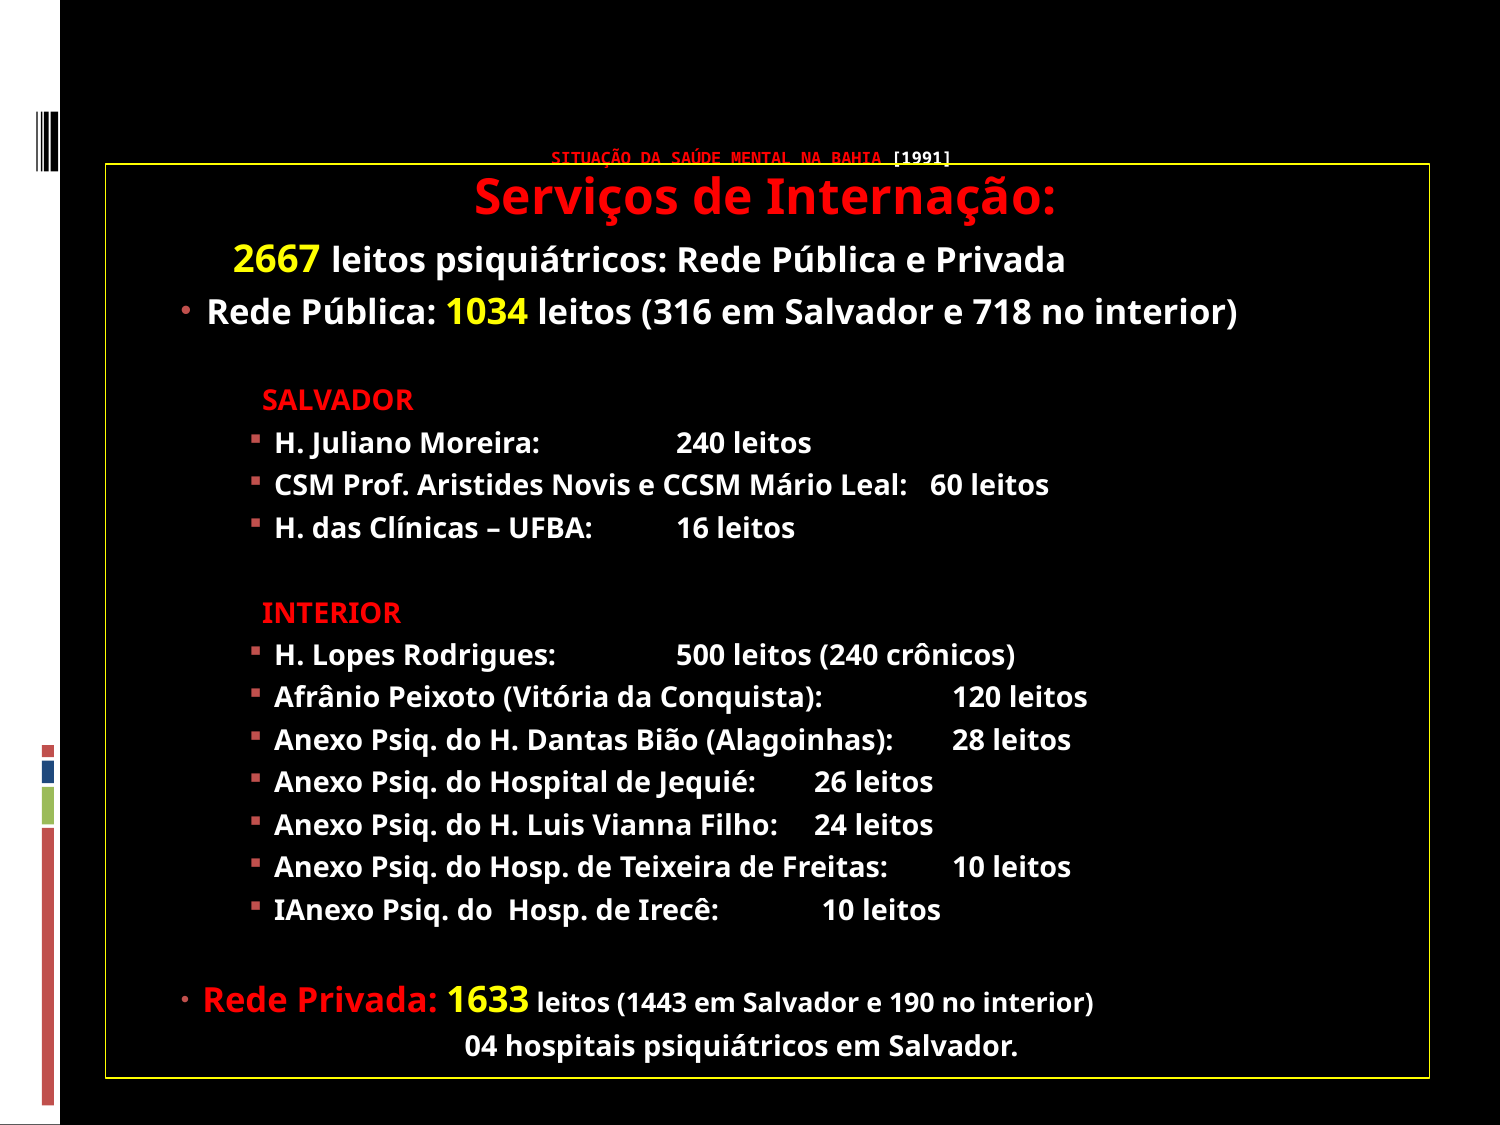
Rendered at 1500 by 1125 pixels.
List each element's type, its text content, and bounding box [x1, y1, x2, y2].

title SITUAÇÃO DA SAÚDE MENTAL NA BAHIA [1991] [1991] [70, 0, 1500, 179]
subtitle Serviços de Internação: 2667 leitos psiquiátricos: Rede Pública e Privada Rede Pública: 1034 leitos (316 em Salvador e 718 no interior) SALVADOR H. Juliano Moreira: 240 leitos CSM Prof. Aristides Novis e CCSM Mário Leal: 60 leitos H. das Clínicas – UFBA: 16 leitos INTERIOR H. Lopes Rodrigues: 500 leitos (240 crônicos) Afrânio Peixoto (Vitória da Conquista): 120 leitos Anexo Psiq. do H. Dantas Bião (Alagoinhas): 28 leitos Anexo Psiq. do Hospital de Jequié: 26 leitos Anexo Psiq. do H. Luis Vianna Filho: 24 leitos Anexo Psiq. do Hosp. de Teixeira de Freitas: 10 leitos IAnexo Psiq. do Hosp. de Irecê: 10 leitos Rede Privada: 1633 leitos (1443 em Salvador e 190 no interior) 04 hospitais psiquiátricos em Salvador. [105, 163, 1430, 1079]
